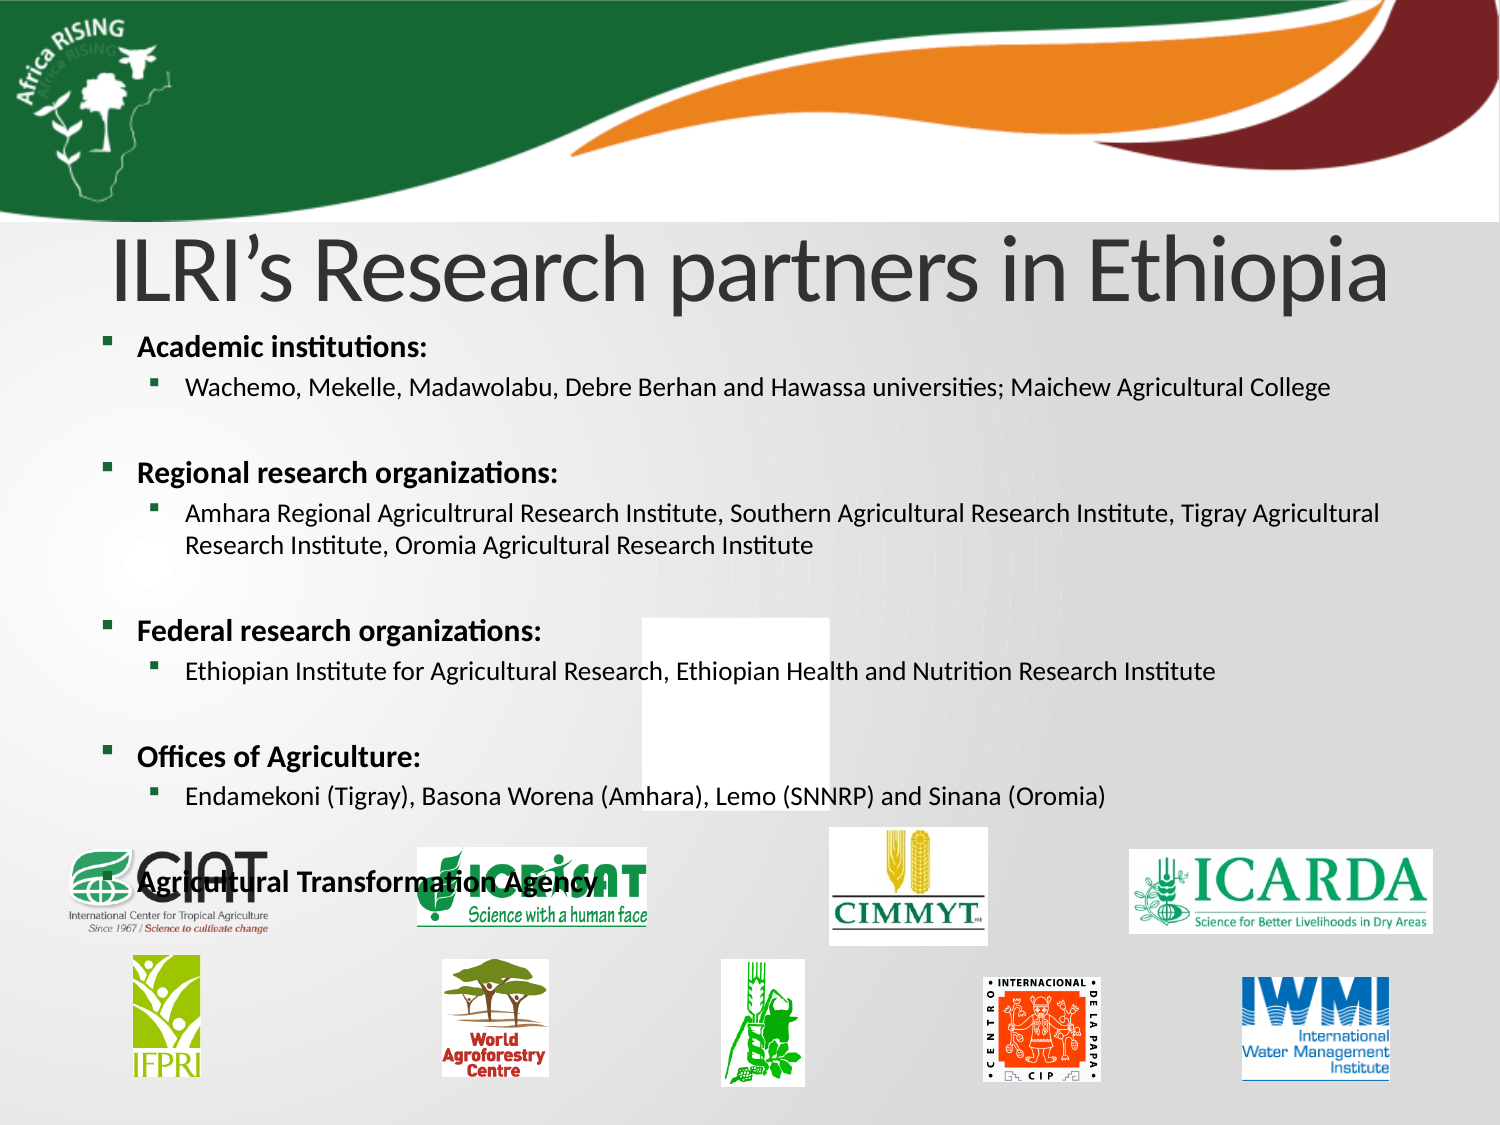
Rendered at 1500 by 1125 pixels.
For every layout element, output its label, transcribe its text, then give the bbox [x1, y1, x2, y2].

picture [0, 0, 1499, 222]
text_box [66, 651, 1434, 1087]
list Academic institutions: Wachemo, Mekelle, Madawolabu, Debre Berhan and Hawassa universities; Maichew Agricultural College Regional research organizations: Amhara Regional Agricultrural Research Institute, Southern Agricultural Research Institute, Tigray Agricultural Research Institute, Oromia Agricultural Research Institute Federal research organizations: Ethiopian Institute for Agricultural Research, Ethiopian Health and Nutrition Research Institute Offices of Agriculture: Endamekoni (Tigray), Basona Worena (Amhara), Lemo (SNNRP) and Sinana (Oromia) Agricultural Transformation Agency [67, 319, 1418, 647]
title ILRI’s Research partners in Ethiopia [0, 226, 1500, 386]
